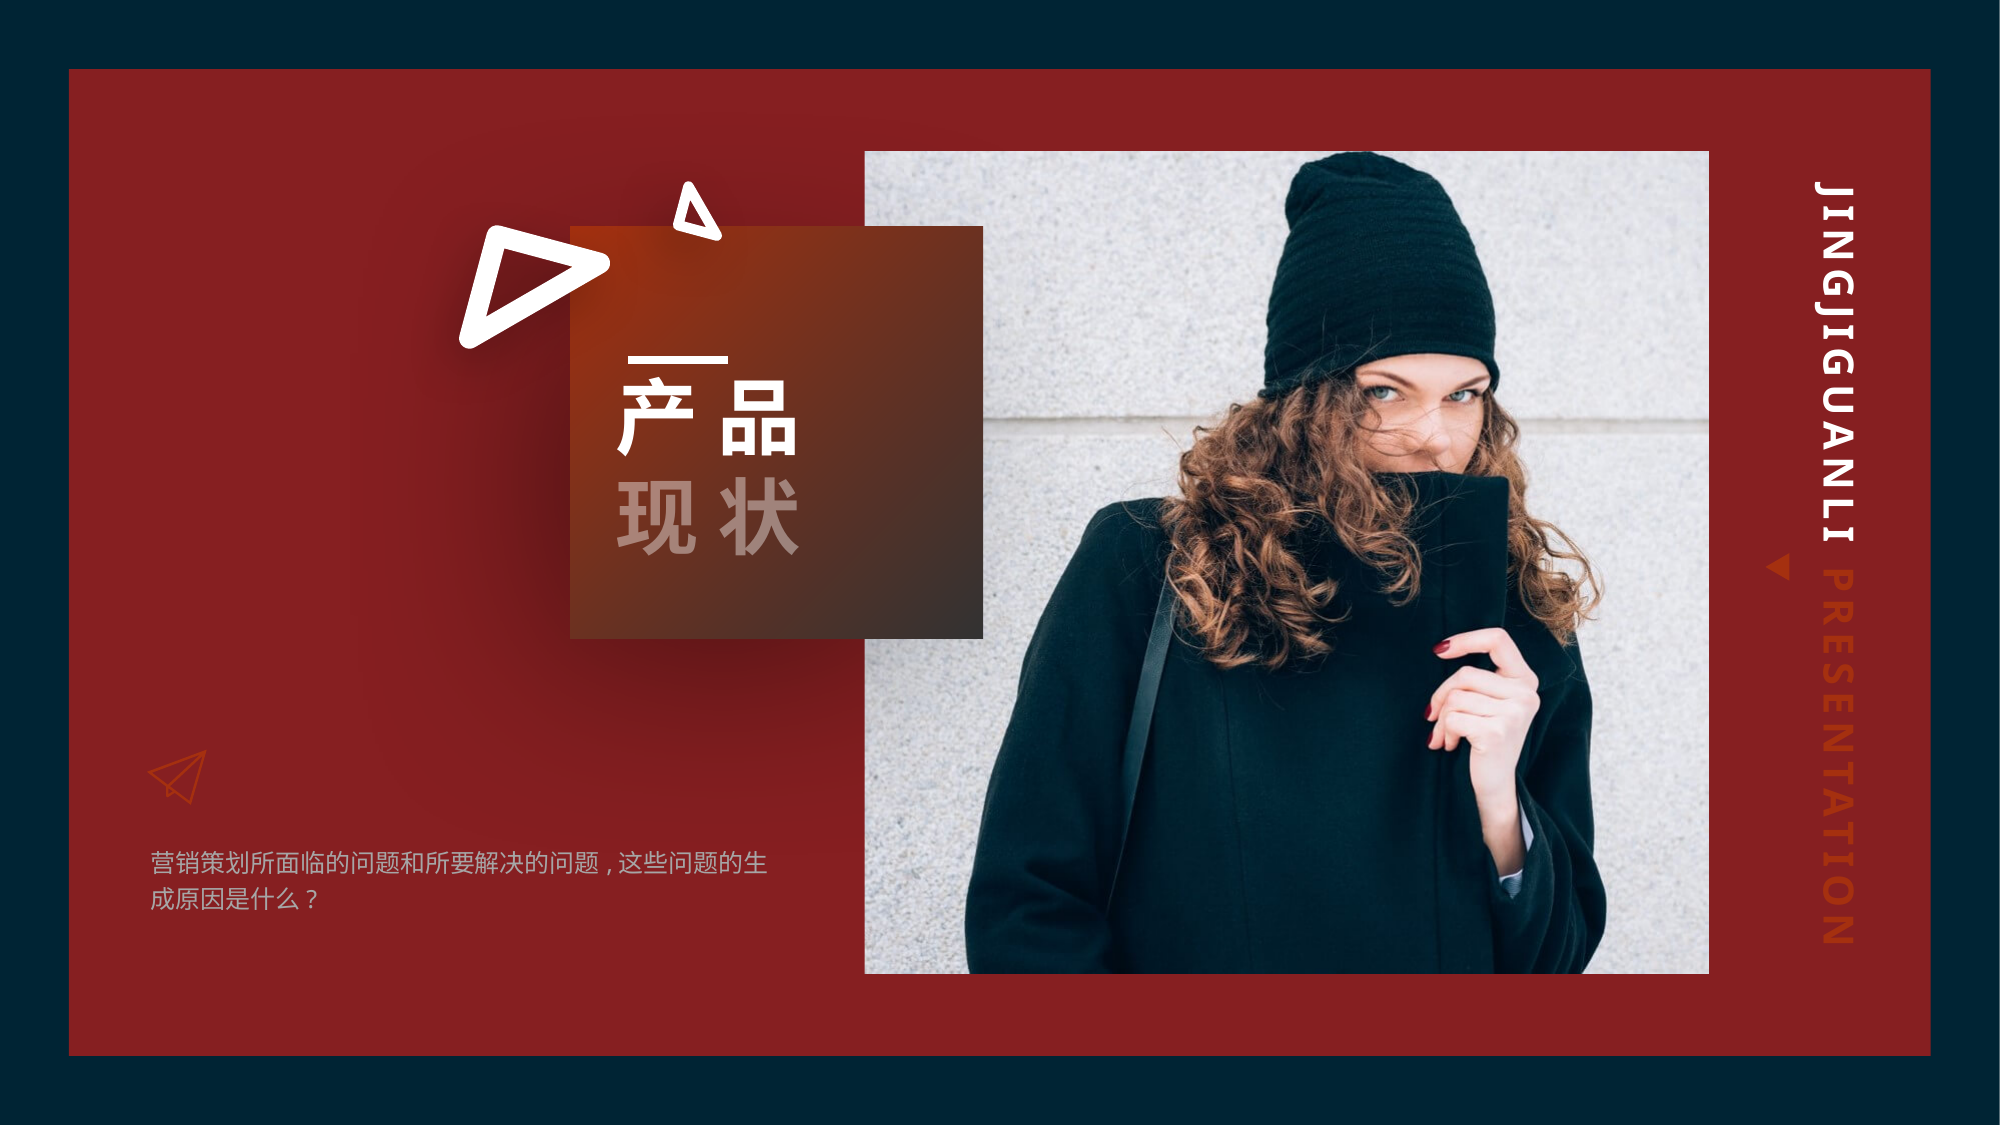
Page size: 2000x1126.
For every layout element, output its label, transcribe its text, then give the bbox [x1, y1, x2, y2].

text_box [146, 749, 207, 805]
picture [864, 151, 1710, 974]
text_box 产 品 现 状 [600, 357, 859, 573]
text_box [467, 233, 602, 341]
text_box [1763, 551, 1792, 583]
text_box 营销策划所面临的问题和所要解决的问题,这些问题的生成原因是什么? [135, 834, 809, 922]
text_box [67, 67, 1933, 1058]
text_box JINGJIGUANLI PRESENTATION [1807, 151, 1873, 982]
text_box [568, 224, 859, 641]
text_box [676, 184, 719, 238]
